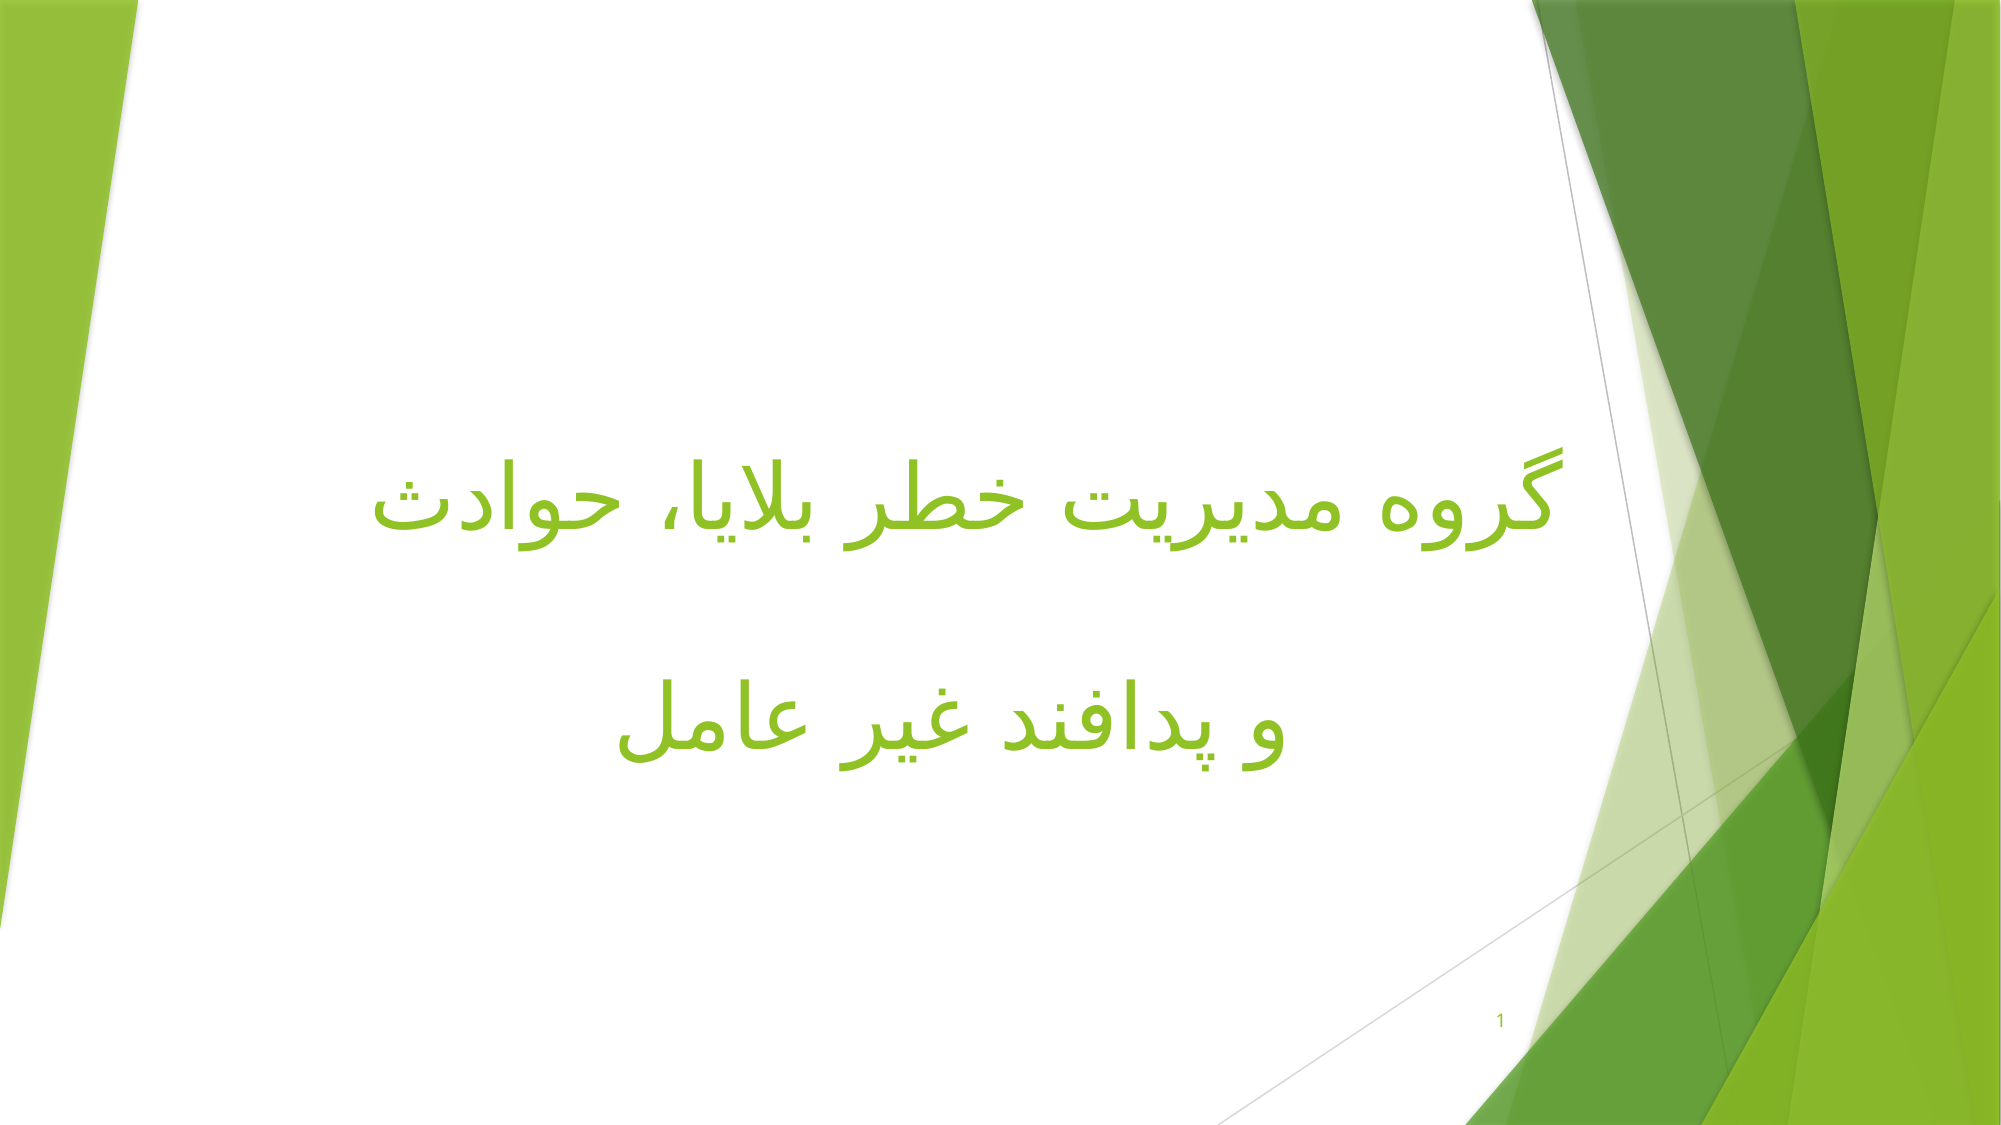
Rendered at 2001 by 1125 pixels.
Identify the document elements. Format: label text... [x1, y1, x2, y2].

slide_number 1 [1409, 991, 1522, 1051]
title گروه مدیریت خطر بلایا، حوادث و پدافند غیر عامل [315, 169, 1590, 885]
